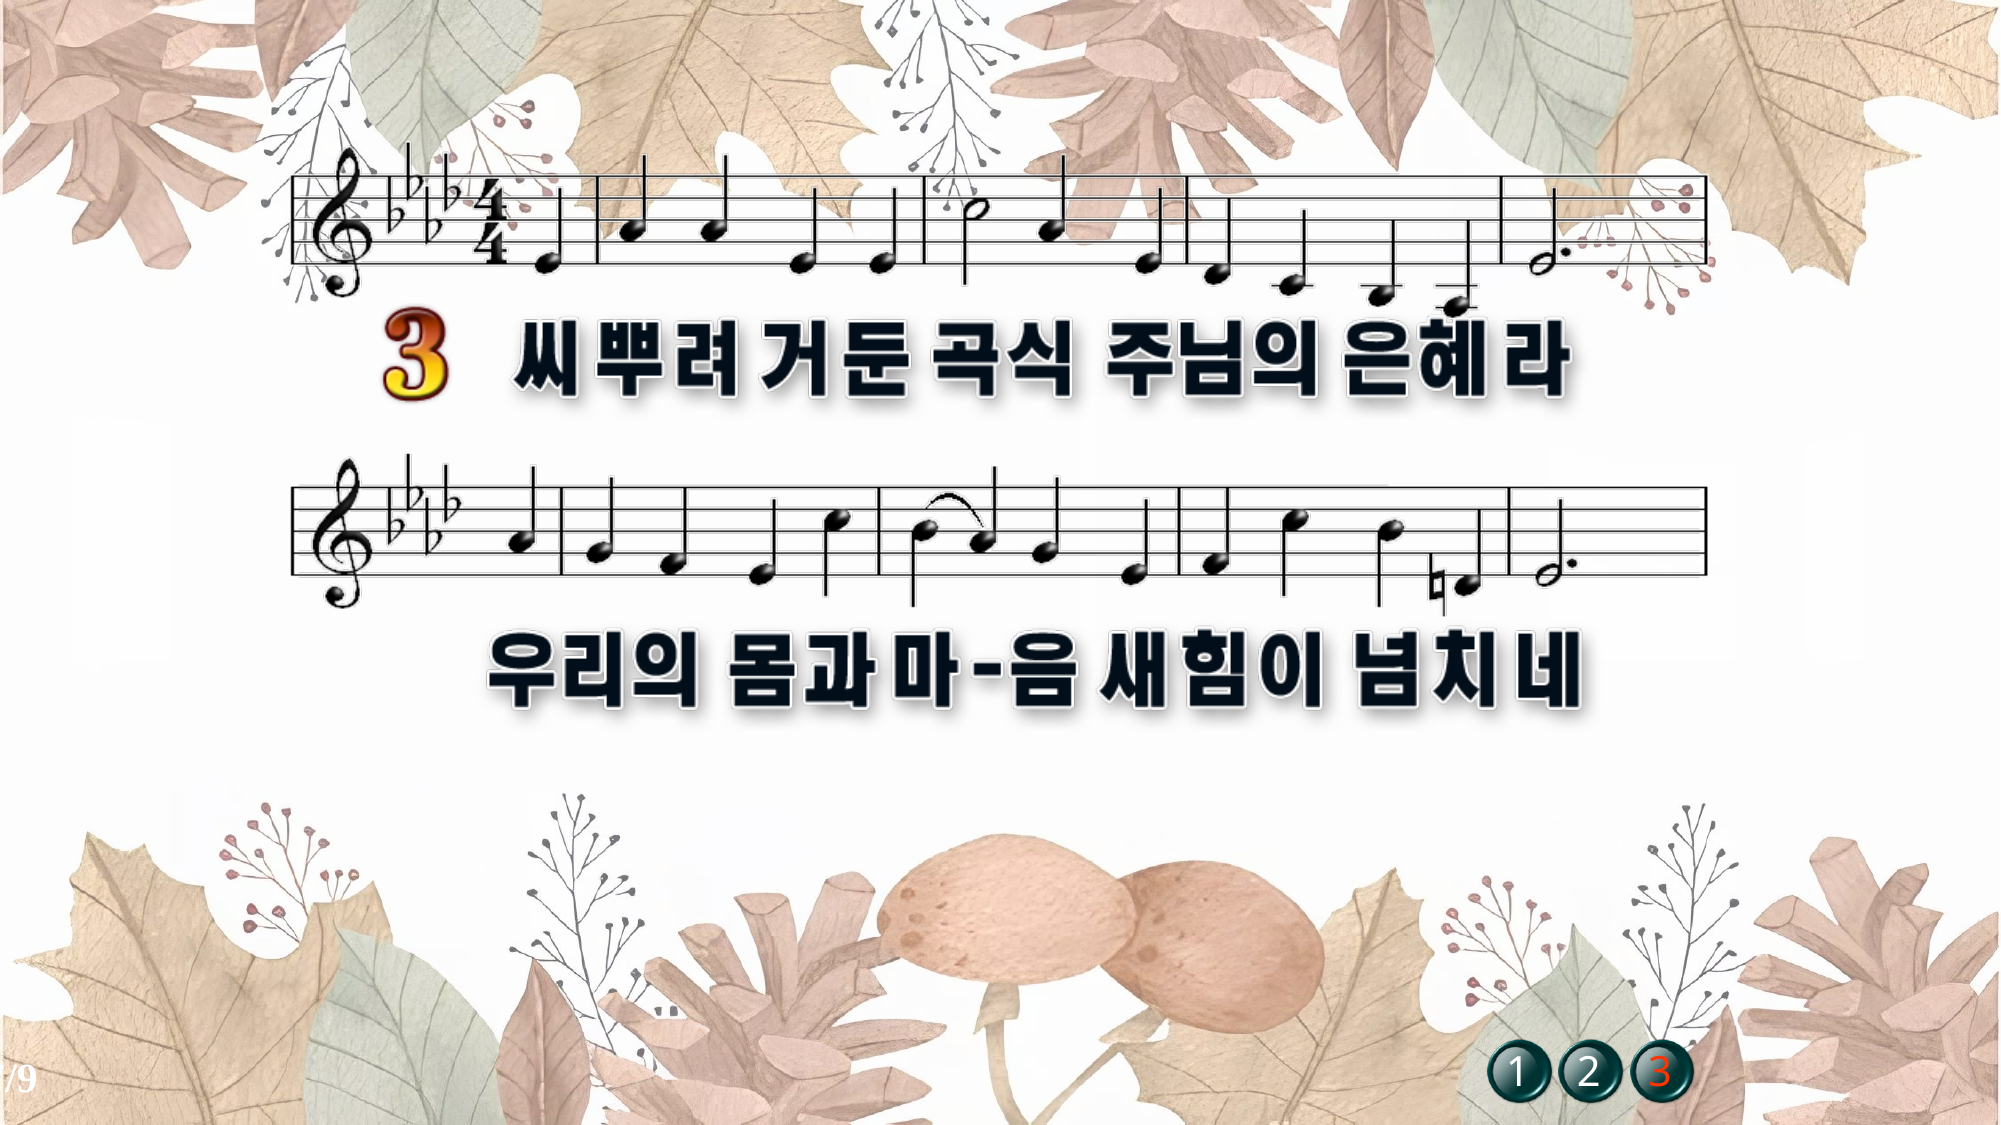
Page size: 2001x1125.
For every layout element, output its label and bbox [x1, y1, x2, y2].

picture [0, 0, 2001, 1125]
text_box [1627, 1035, 1697, 1106]
text_box [1484, 1035, 1555, 1106]
text_box [1555, 1035, 1626, 1106]
